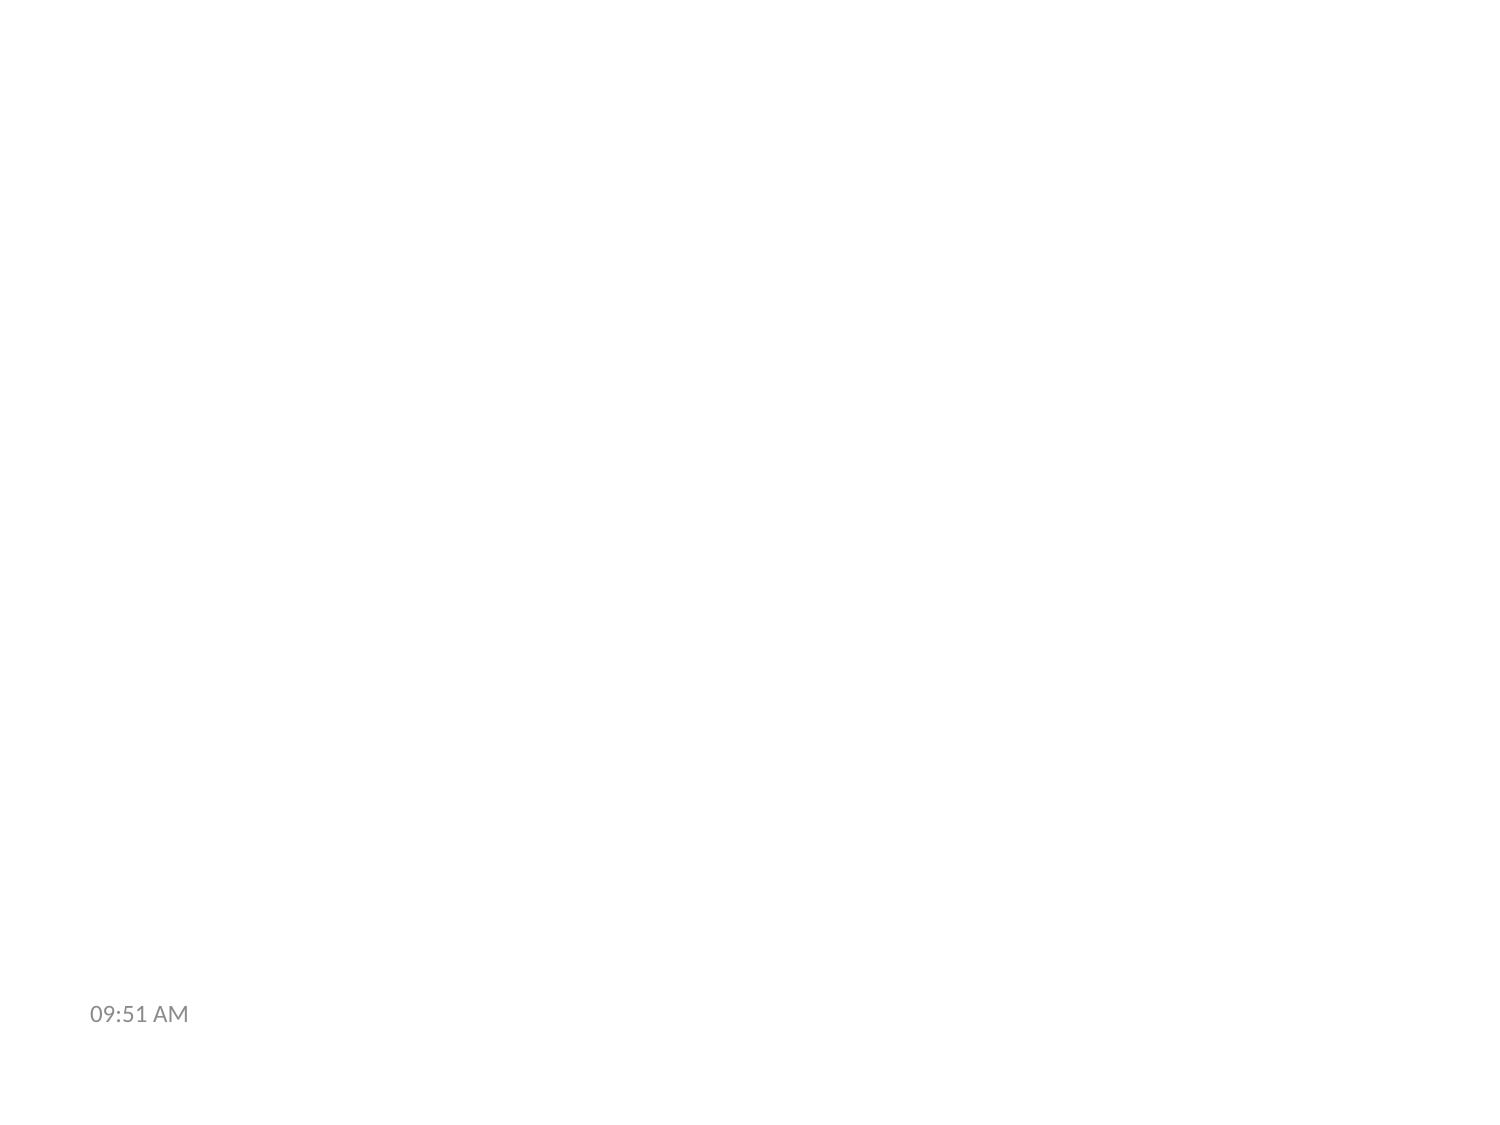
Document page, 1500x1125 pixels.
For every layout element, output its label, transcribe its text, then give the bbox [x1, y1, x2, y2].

text_box 3:35 PM [75, 982, 425, 1043]
